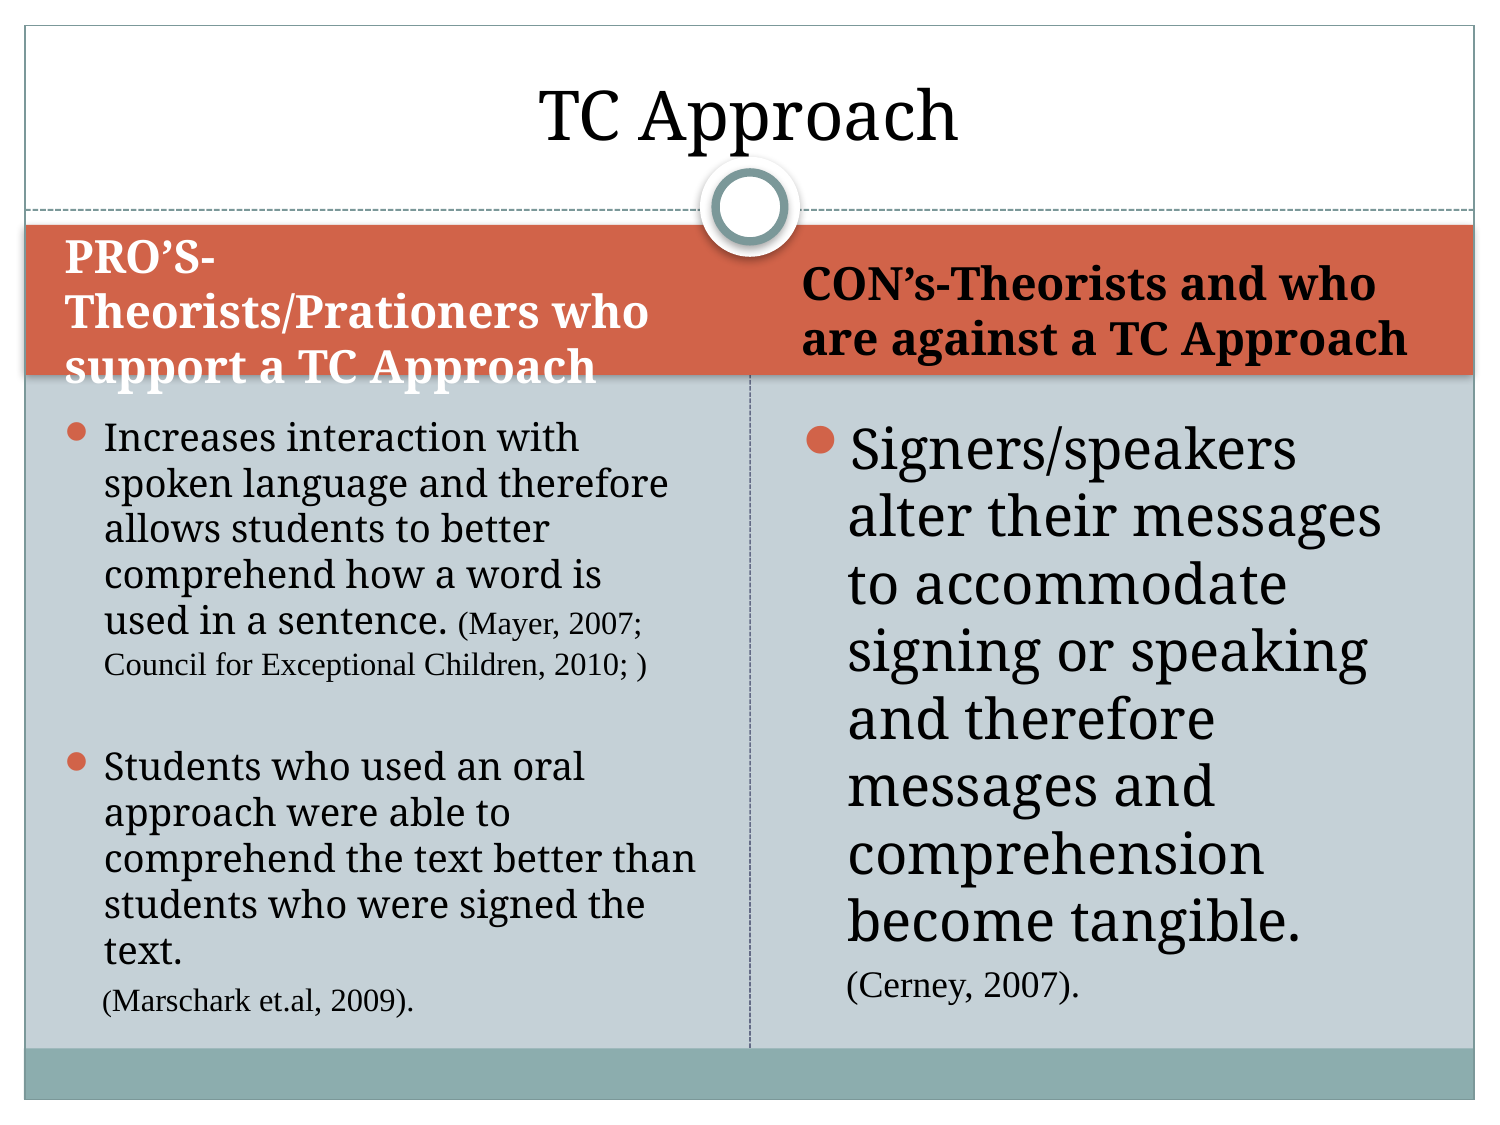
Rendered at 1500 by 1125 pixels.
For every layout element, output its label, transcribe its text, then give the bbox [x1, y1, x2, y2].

list PRO’S- Theorists/Prationers who support a TC Approach [48, 249, 714, 372]
list CON’s-Theorists and who are against a TC Approach [785, 249, 1450, 371]
list Signers/speakers alter their messages to accommodate signing or speaking and therefore messages and comprehension become tangible. (Cerney, 2007). [787, 405, 1451, 1033]
list Increases interaction with spoken language and therefore allows students to better comprehend how a word is used in a sentence. (Mayer, 2007; Council for Exceptional Children, 2010; ) Students who used an oral approach were able to comprehend the text better than students who were signed the text. (Marschark et.al, 2009). [49, 405, 713, 1032]
title TC Approach [49, 37, 1450, 163]
